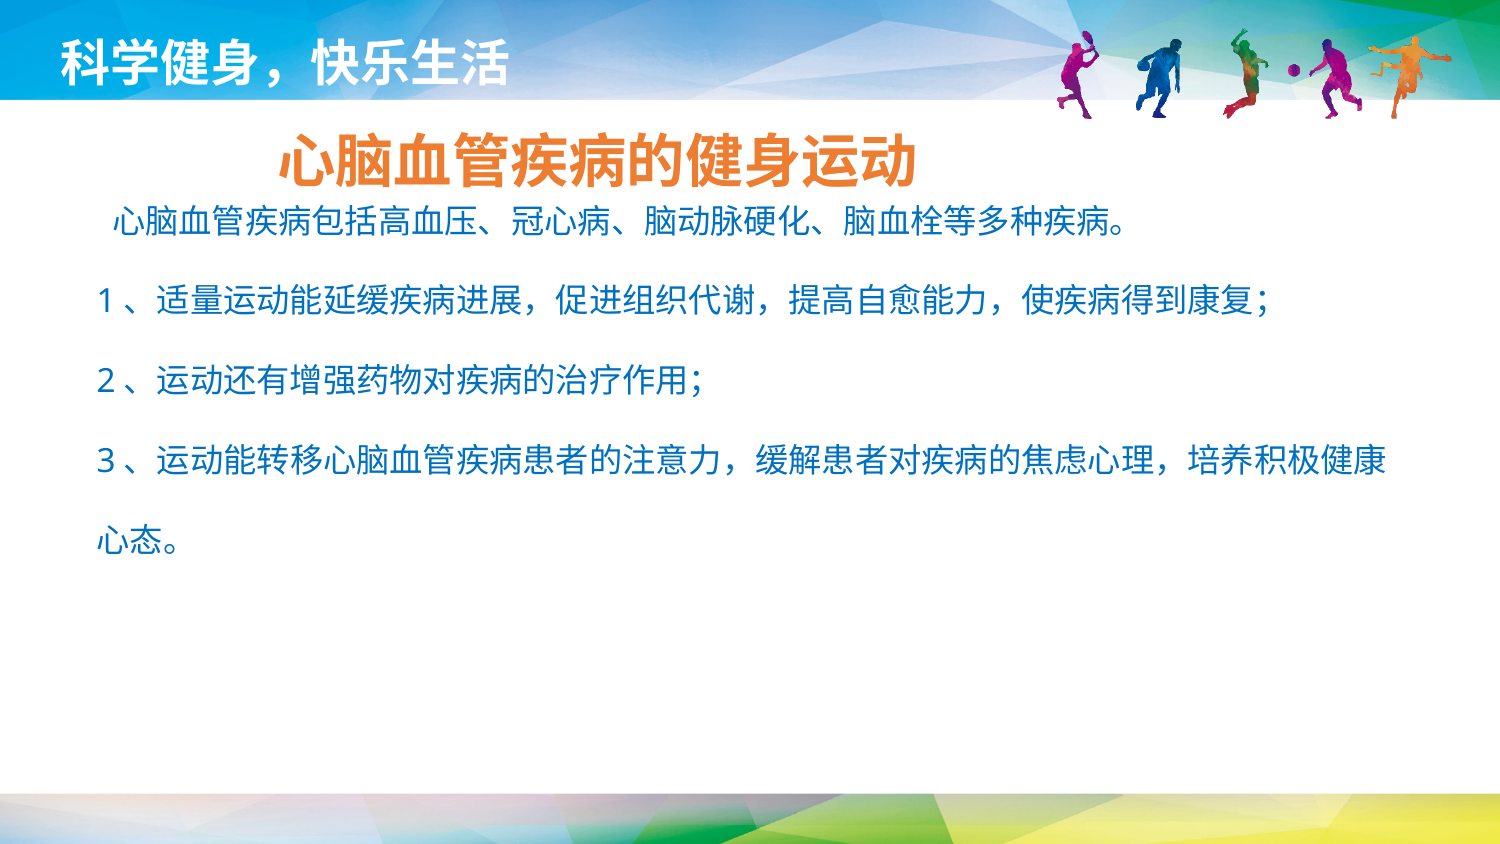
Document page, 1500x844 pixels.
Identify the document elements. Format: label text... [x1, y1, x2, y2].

text_box 心脑血管疾病包括高血压、冠心病、脑动脉硬化、脑血栓等多种疾病。 1、适量运动能延缓疾病进展，促进组织代谢，提高自愈能力，使疾病得到康复； 2、运动还有增强药物对疾病的治疗作用； 3、运动能转移心脑血管疾病患者的注意力，缓解患者对疾病的焦虑心理，培养积极健康 心态。 [81, 192, 1424, 607]
picture [0, 794, 1500, 844]
text_box 心脑血管疾病的健身运动 [187, 117, 1008, 192]
text_box 科学健身，快乐生活 [46, 24, 526, 99]
picture [317, 0, 1500, 119]
